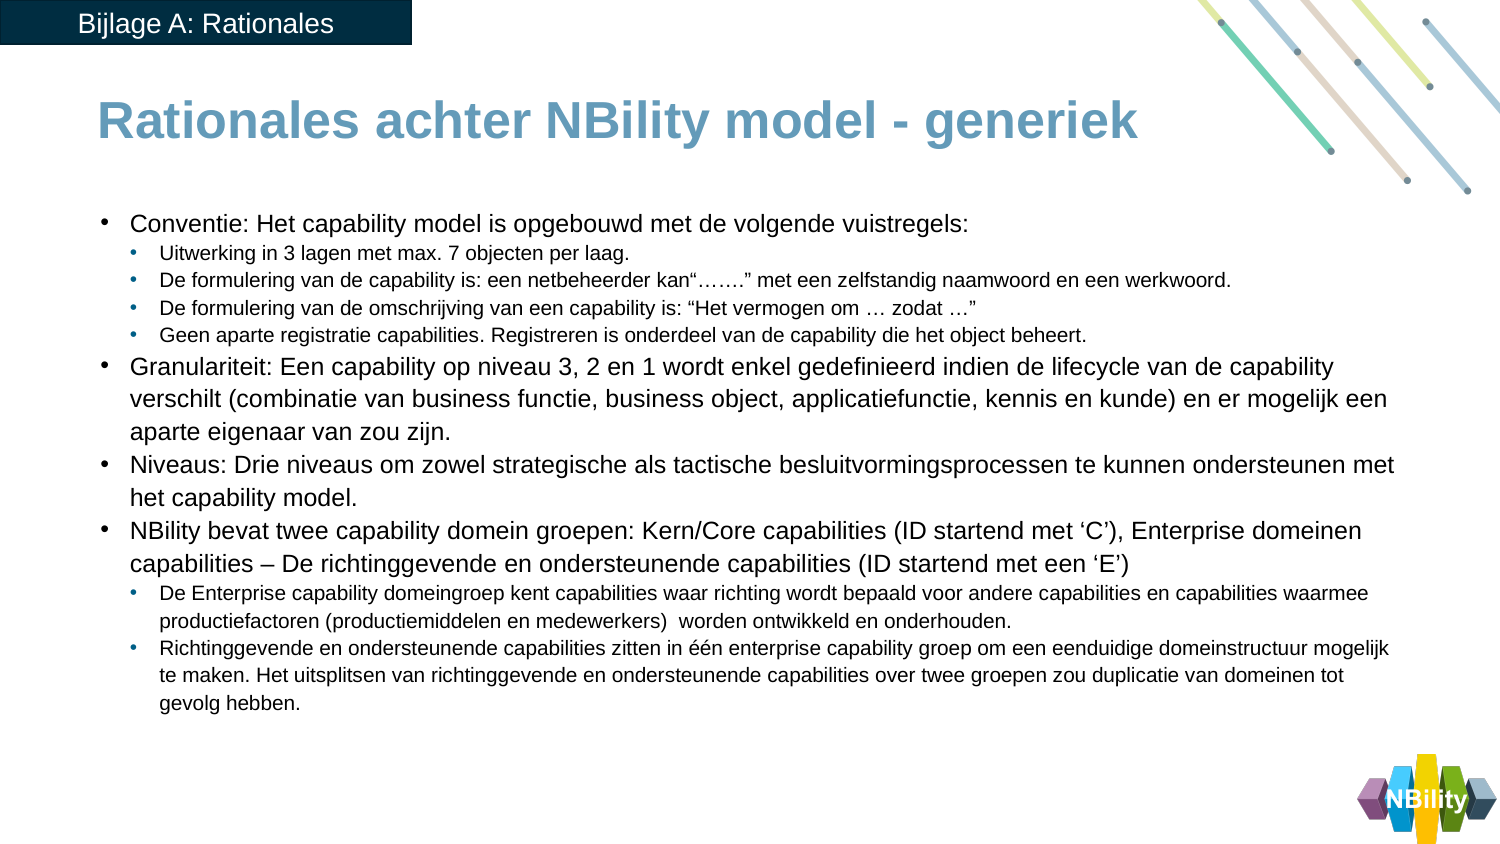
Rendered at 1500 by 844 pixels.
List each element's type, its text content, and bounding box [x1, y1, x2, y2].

list Conventie: Het capability model is opgebouwd met de volgende vuistregels: Uitwerking in 3 lagen met max. 7 objecten per laag. De formulering van de capability is: een netbeheerder kan“…….” met een zelfstandig naamwoord en een werkwoord. De formulering van de omschrijving van een capability is: “Het vermogen om … zodat …” Geen aparte registratie capabilities. Registreren is onderdeel van de capability die het object beheert. Granulariteit: Een capability op niveau 3, 2 en 1 wordt enkel gedefinieerd indien de lifecycle van de capability verschilt (combinatie van business functie, business object, applicatiefunctie, kennis en kunde) en er mogelijk een aparte eigenaar van zou zijn. Niveaus: Drie niveaus om zowel strategische als tactische besluitvormingsprocessen te kunnen ondersteunen met het capability model. NBility bevat twee capability domein groepen: Kern/Core capabilities (ID startend met ‘C’), Enterprise domeinen capabilities – De richtinggevende en ondersteunende capabilities (ID startend met een ‘E’) De Enterprise capability domeingroep kent capabilities waar richting wordt bepaald voor andere capabilities en capabilities waarmee productiefactoren (productiemiddelen en medewerkers) worden ontwikkeld en onderhouden. Richtinggevende en ondersteunende capabilities zitten in één enterprise capability groep om een eenduidige domeinstructuur mogelijk te maken. Het uitsplitsen van richtinggevende en ondersteunende capabilities over twee groepen zou duplicatie van domeinen tot gevolg hebben. [100, 204, 1406, 713]
text_box Bijlage A: Rationales [0, 0, 412, 45]
text_box [0, 0, 1500, 844]
title Rationales achter NBility model - generiek [97, 91, 1279, 210]
picture [1357, 754, 1499, 844]
